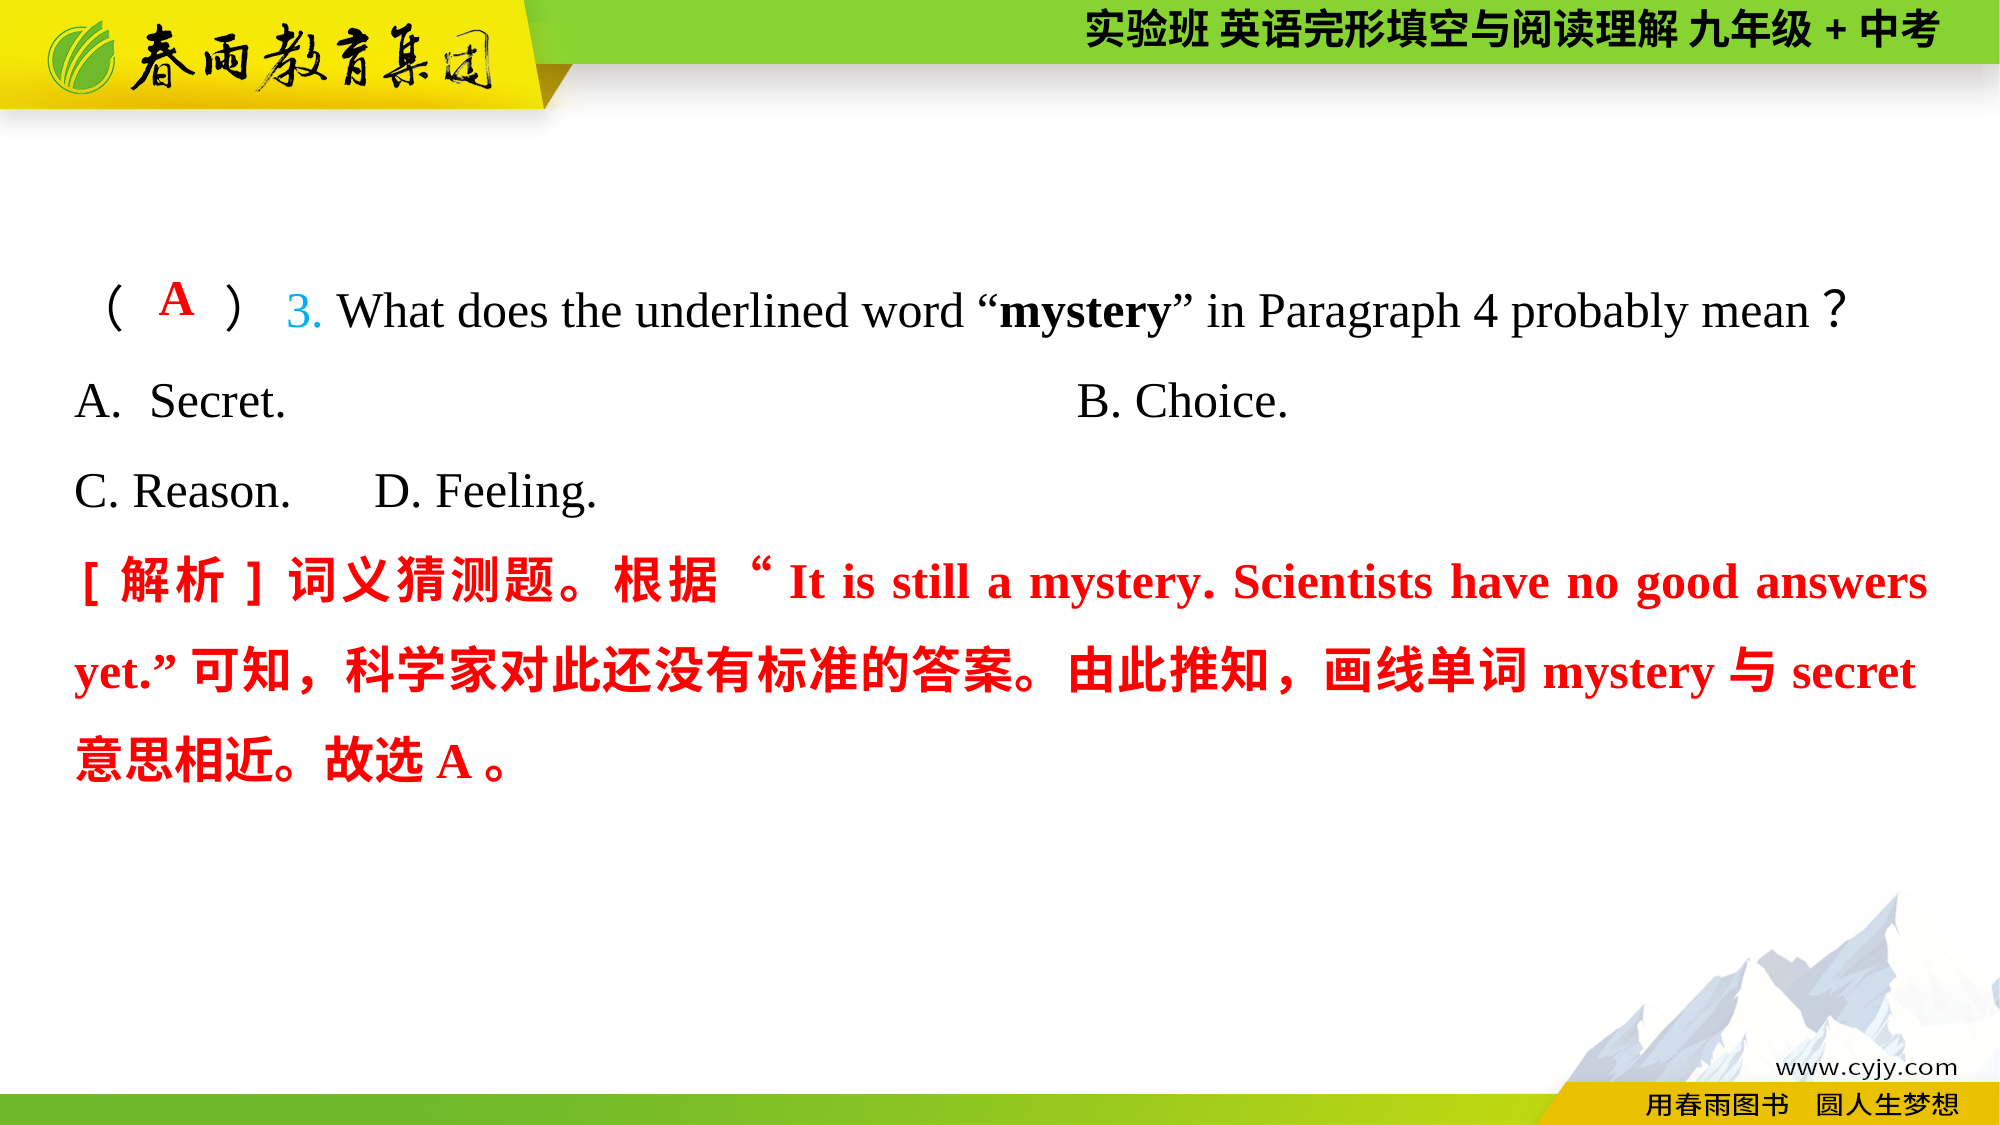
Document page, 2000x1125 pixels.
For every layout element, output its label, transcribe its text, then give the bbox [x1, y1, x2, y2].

list （ ）3. What does the underlined word “mystery” in Paragraph 4 probably mean？ Secret. B. Choice. C. Reason. D. Feeling. [59, 240, 1944, 528]
text_box A [143, 257, 210, 333]
text_box [解析]词义猜测题。根据“It is still a mystery. Scientists have no good answers yet.”可知，科学家对此还没有标准的答案。由此推知，画线单词mystery与secret意思相近。故选A。 [59, 528, 1944, 796]
picture [0, 0, 2000, 1125]
